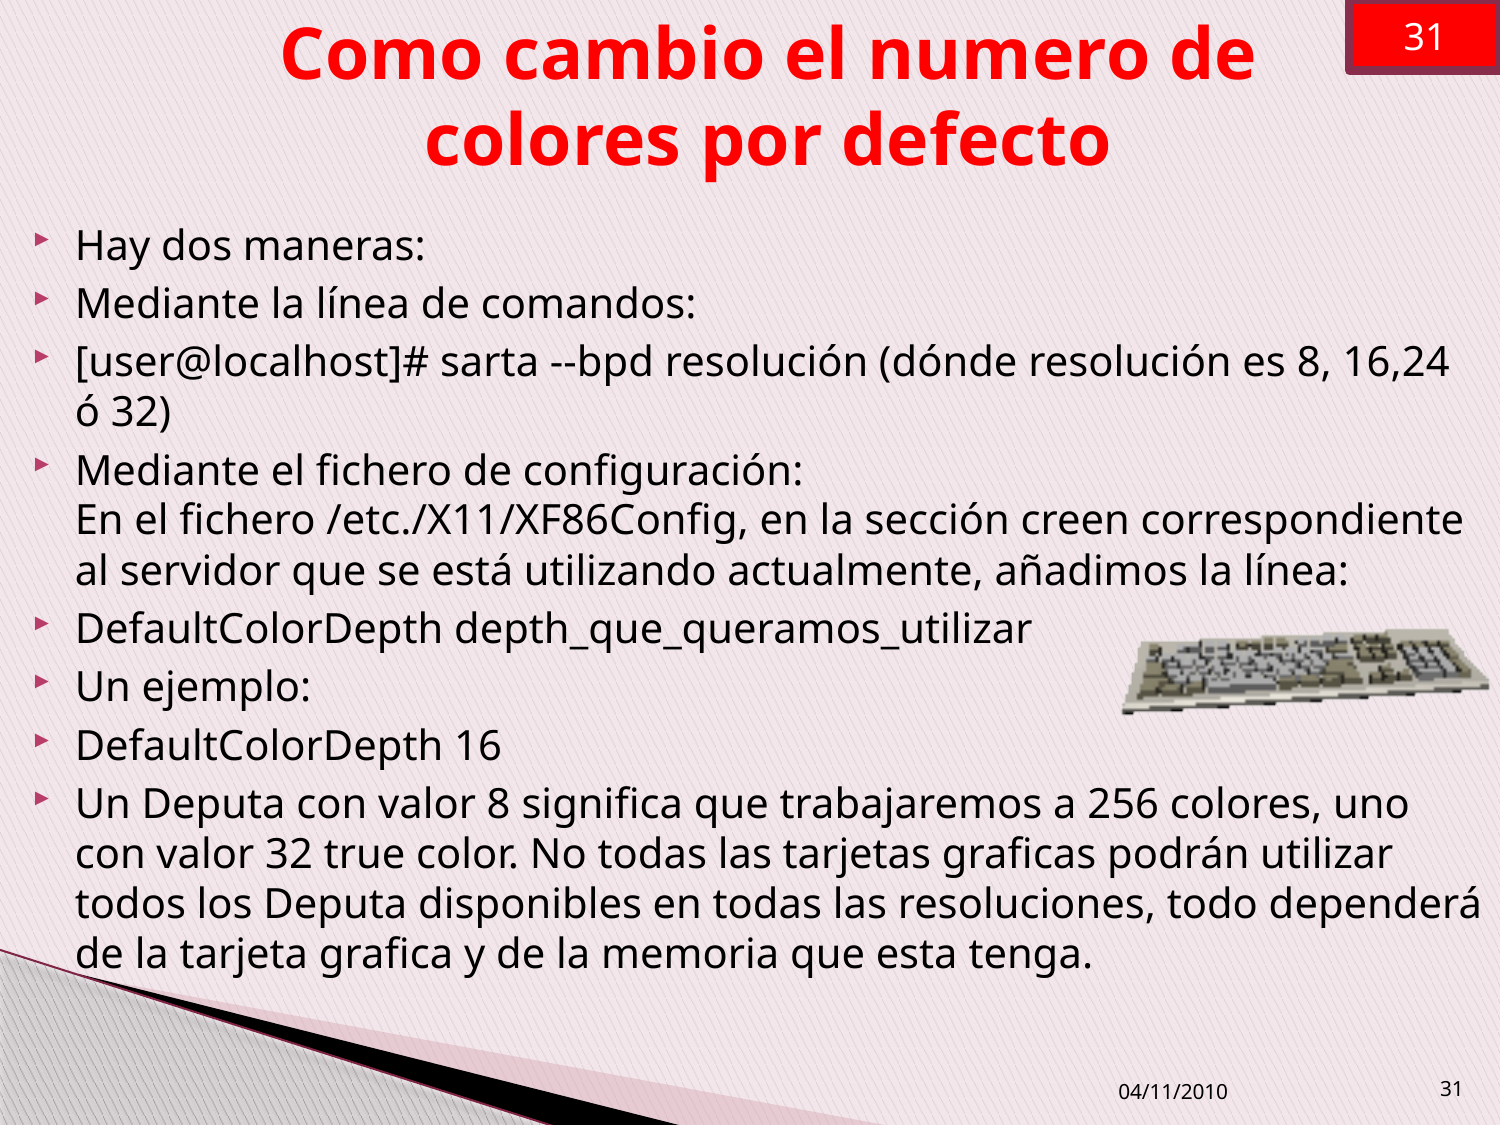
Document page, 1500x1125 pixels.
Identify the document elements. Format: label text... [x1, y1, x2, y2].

picture [1104, 496, 1500, 893]
title Como cambio el numero de colores por defecto [93, 0, 1444, 188]
slide_number 31 [1418, 1051, 1479, 1112]
list Hay dos maneras: Mediante la línea de comandos: [user@localhost]# sarta --bpd resolución (dónde resolución es 8, 16,24 ó 32) Mediante el fichero de configuración: En el fichero /etc./X11/XF86Config, en la sección creen correspondiente al servidor que se está utilizando actualmente, añadimos la línea: DefaultColorDepth depth_que_queramos_utilizar Un ejemplo: DefaultColorDepth 16 Un Deputa con valor 8 significa que trabajaremos a 256 colores, uno con valor 32 true color. No todas las tarjetas graficas podrán utilizar todos los Deputa disponibles en todas las resoluciones, todo dependerá de la tarjeta grafica y de la memoria que esta tenga. [0, 210, 1500, 1125]
text_box 31 [1345, 0, 1500, 75]
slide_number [1103, 1051, 1418, 1112]
